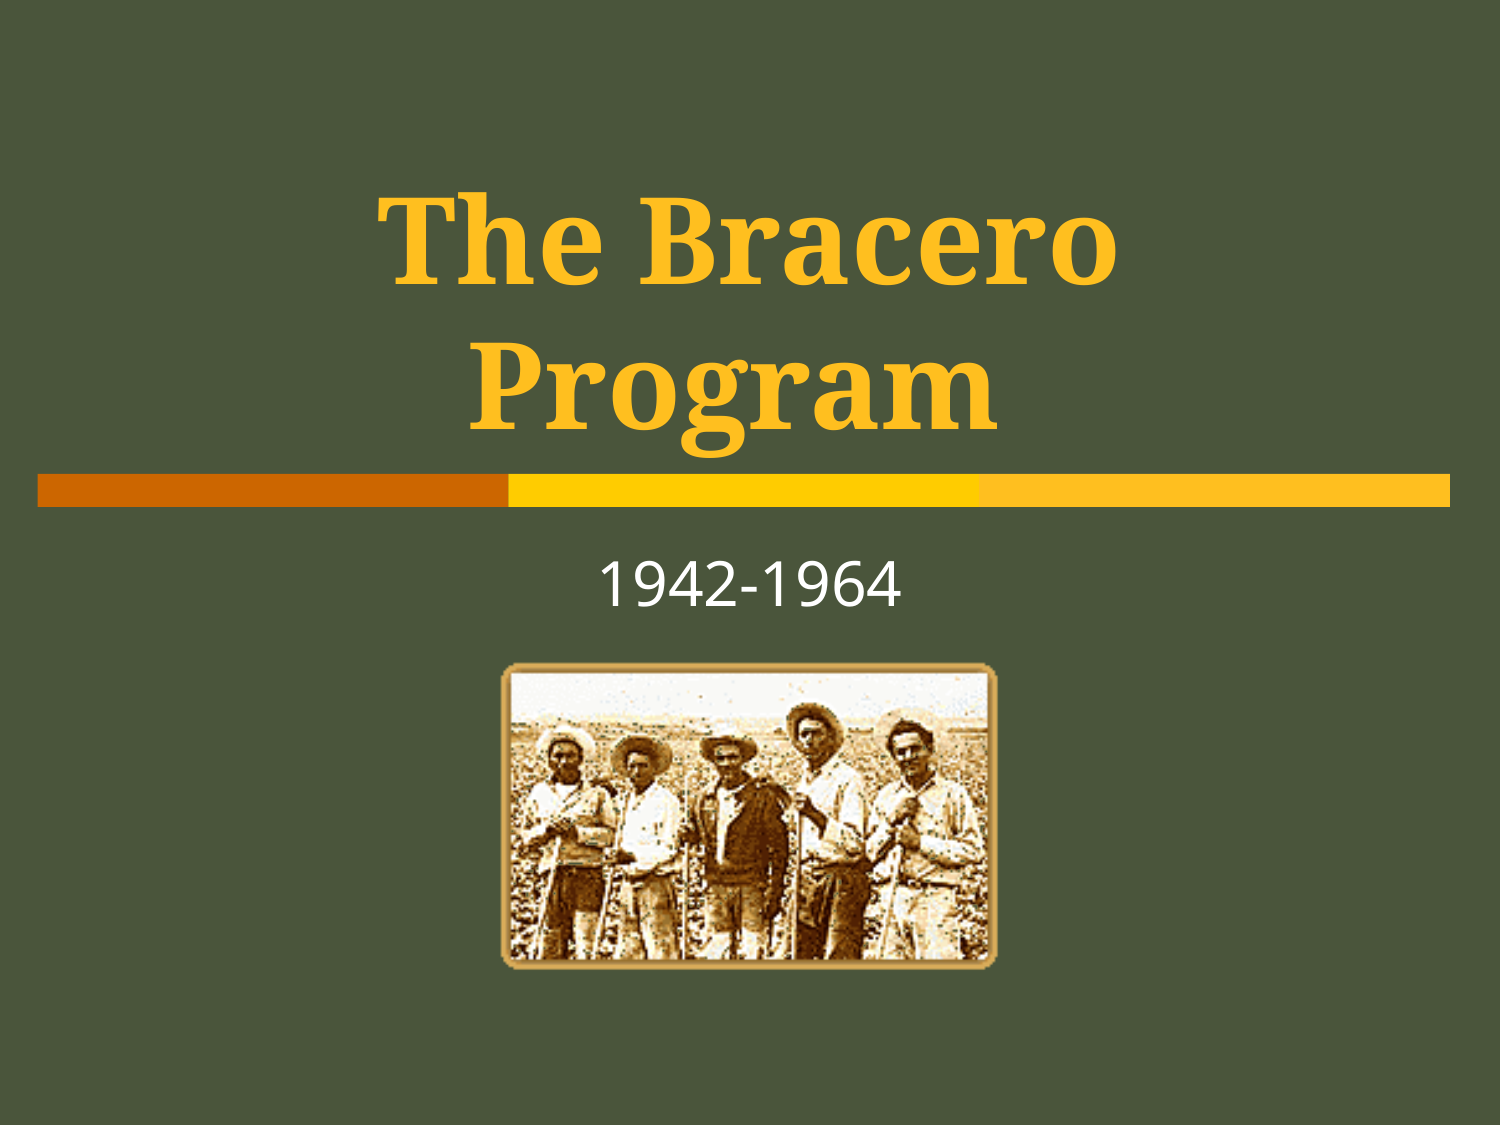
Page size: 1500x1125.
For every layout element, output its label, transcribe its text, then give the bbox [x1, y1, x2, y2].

picture [487, 649, 1013, 985]
subtitle 1942-1964 [225, 536, 1275, 899]
title The Bracero Program [112, 112, 1388, 462]
